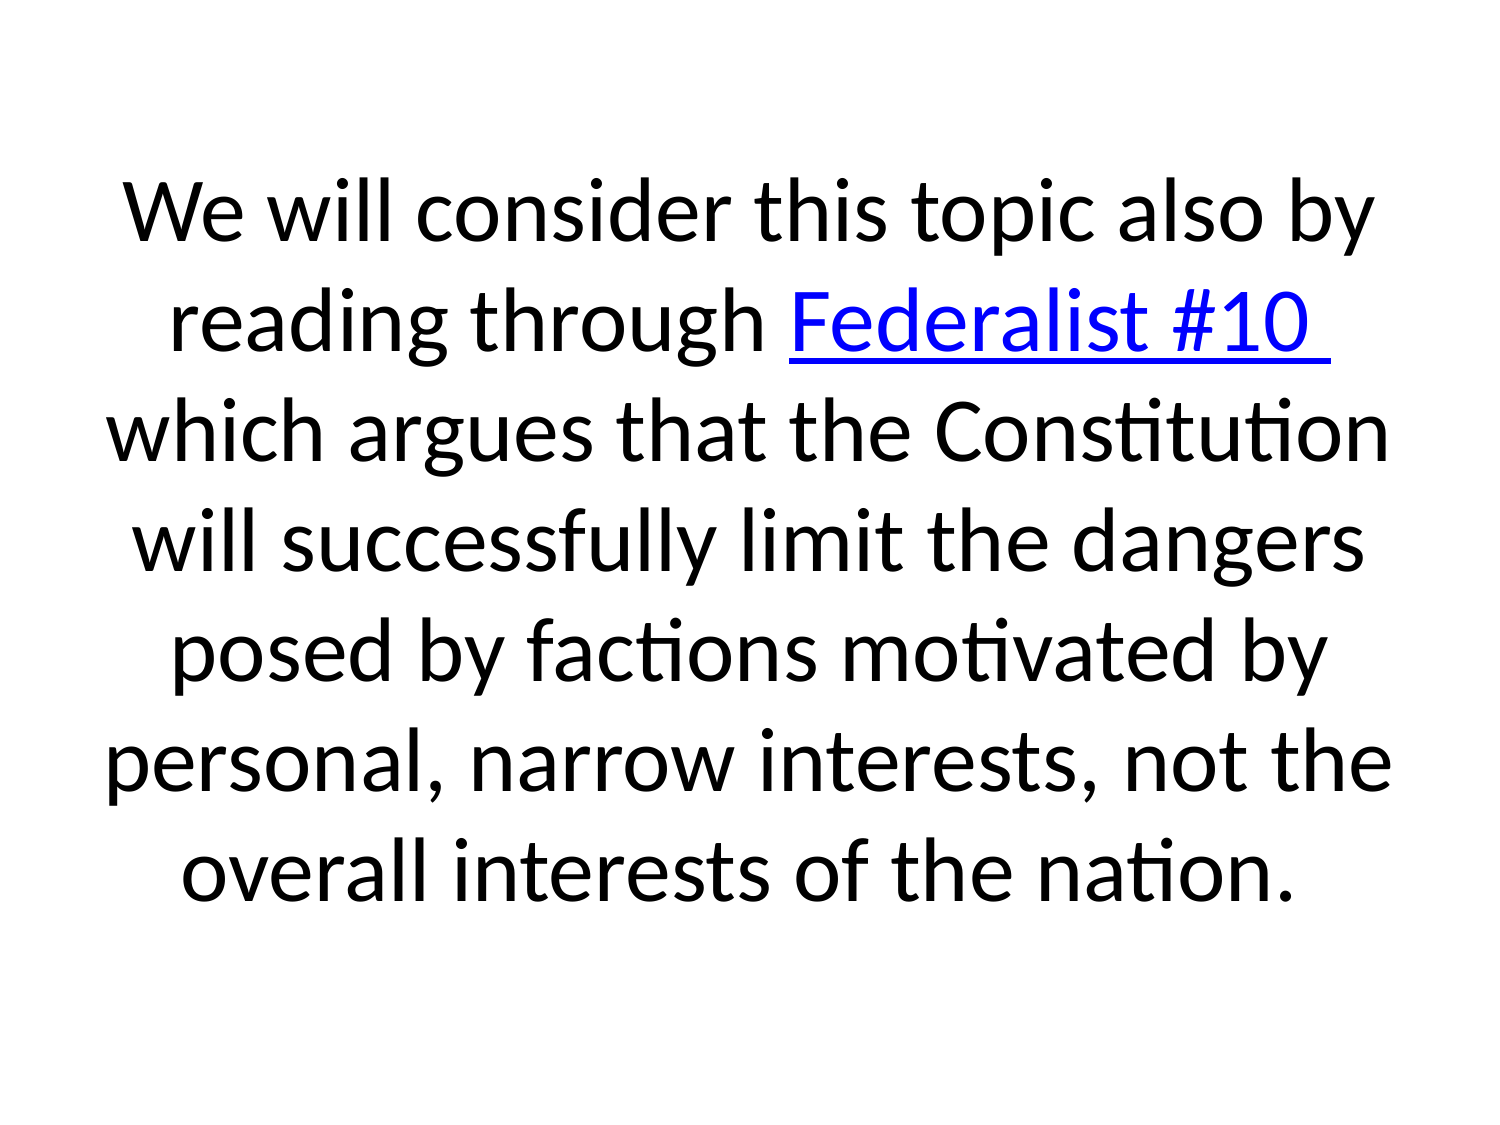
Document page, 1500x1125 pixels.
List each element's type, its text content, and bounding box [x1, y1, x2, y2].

title We will consider this topic also by reading through Federalist #10 which argues that the Constitution will successfully limit the dangers posed by factions motivated by personal, narrow interests, not the overall interests of the nation. [74, 44, 1426, 1026]
